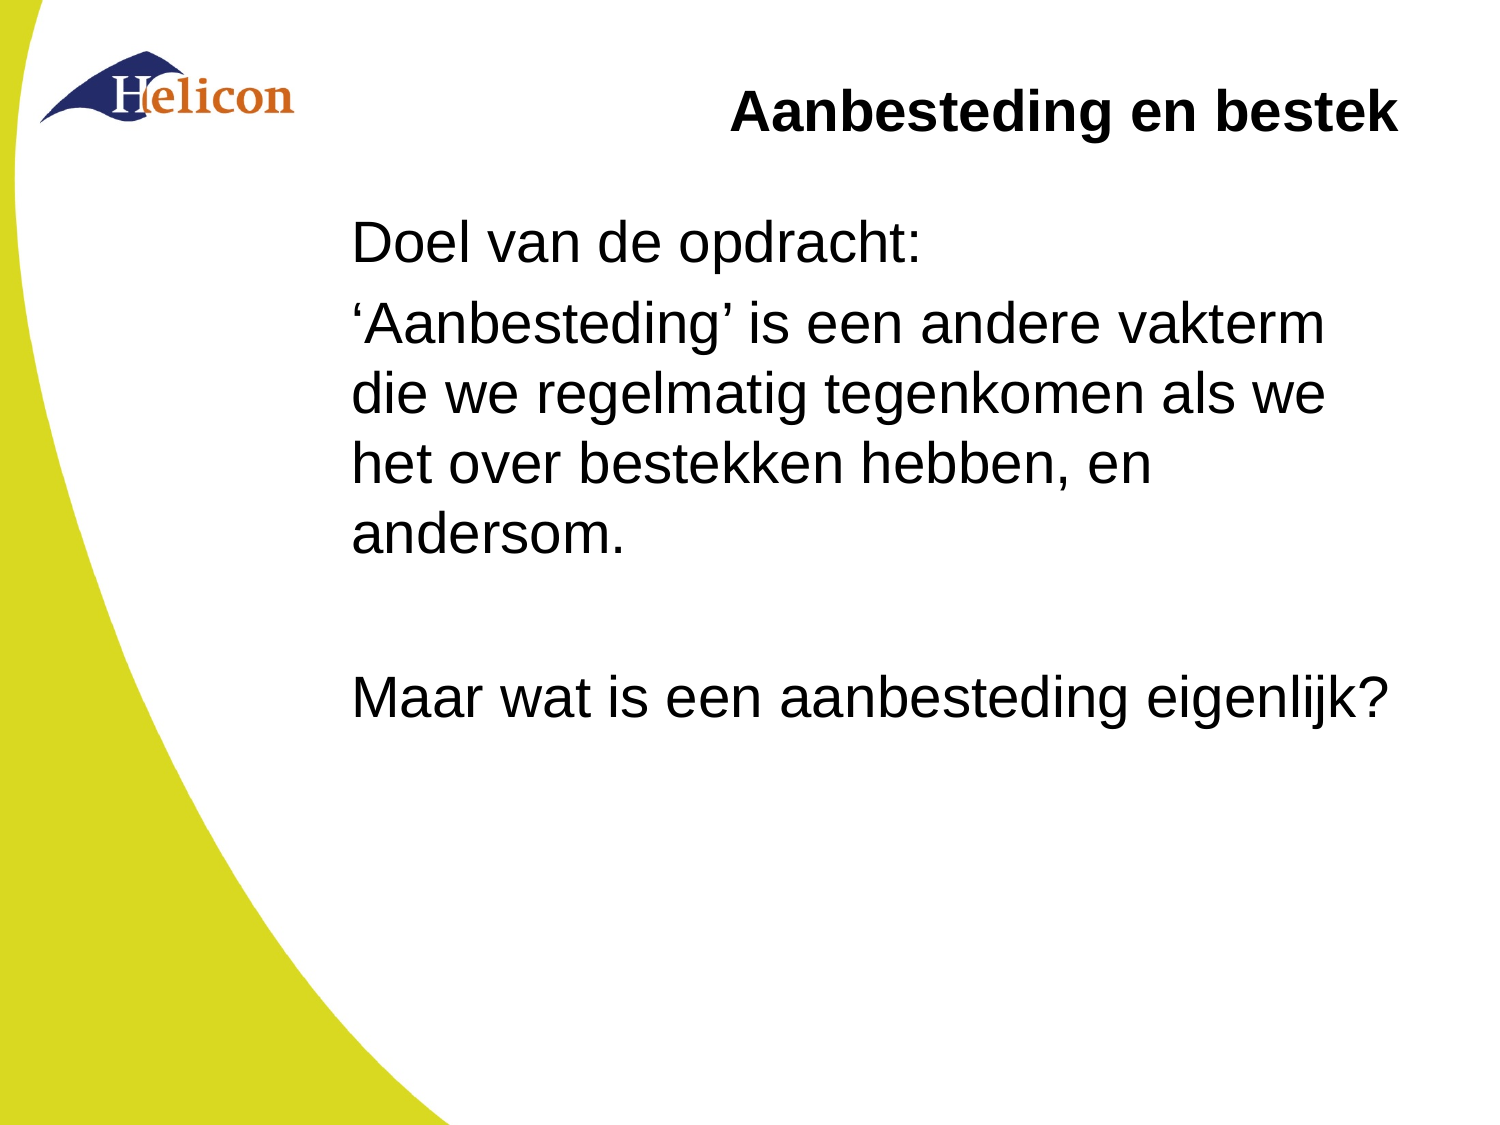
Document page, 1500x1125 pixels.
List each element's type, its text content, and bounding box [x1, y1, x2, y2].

picture [0, 0, 1500, 1125]
list Doel van de opdracht: ‘Aanbesteding’ is een andere vakterm die we regelmatig tegenkomen als we het over bestekken hebben, en andersom. Maar wat is een aanbesteding eigenlijk? [336, 196, 1425, 1005]
title Aanbesteding en bestek [324, 54, 1415, 161]
